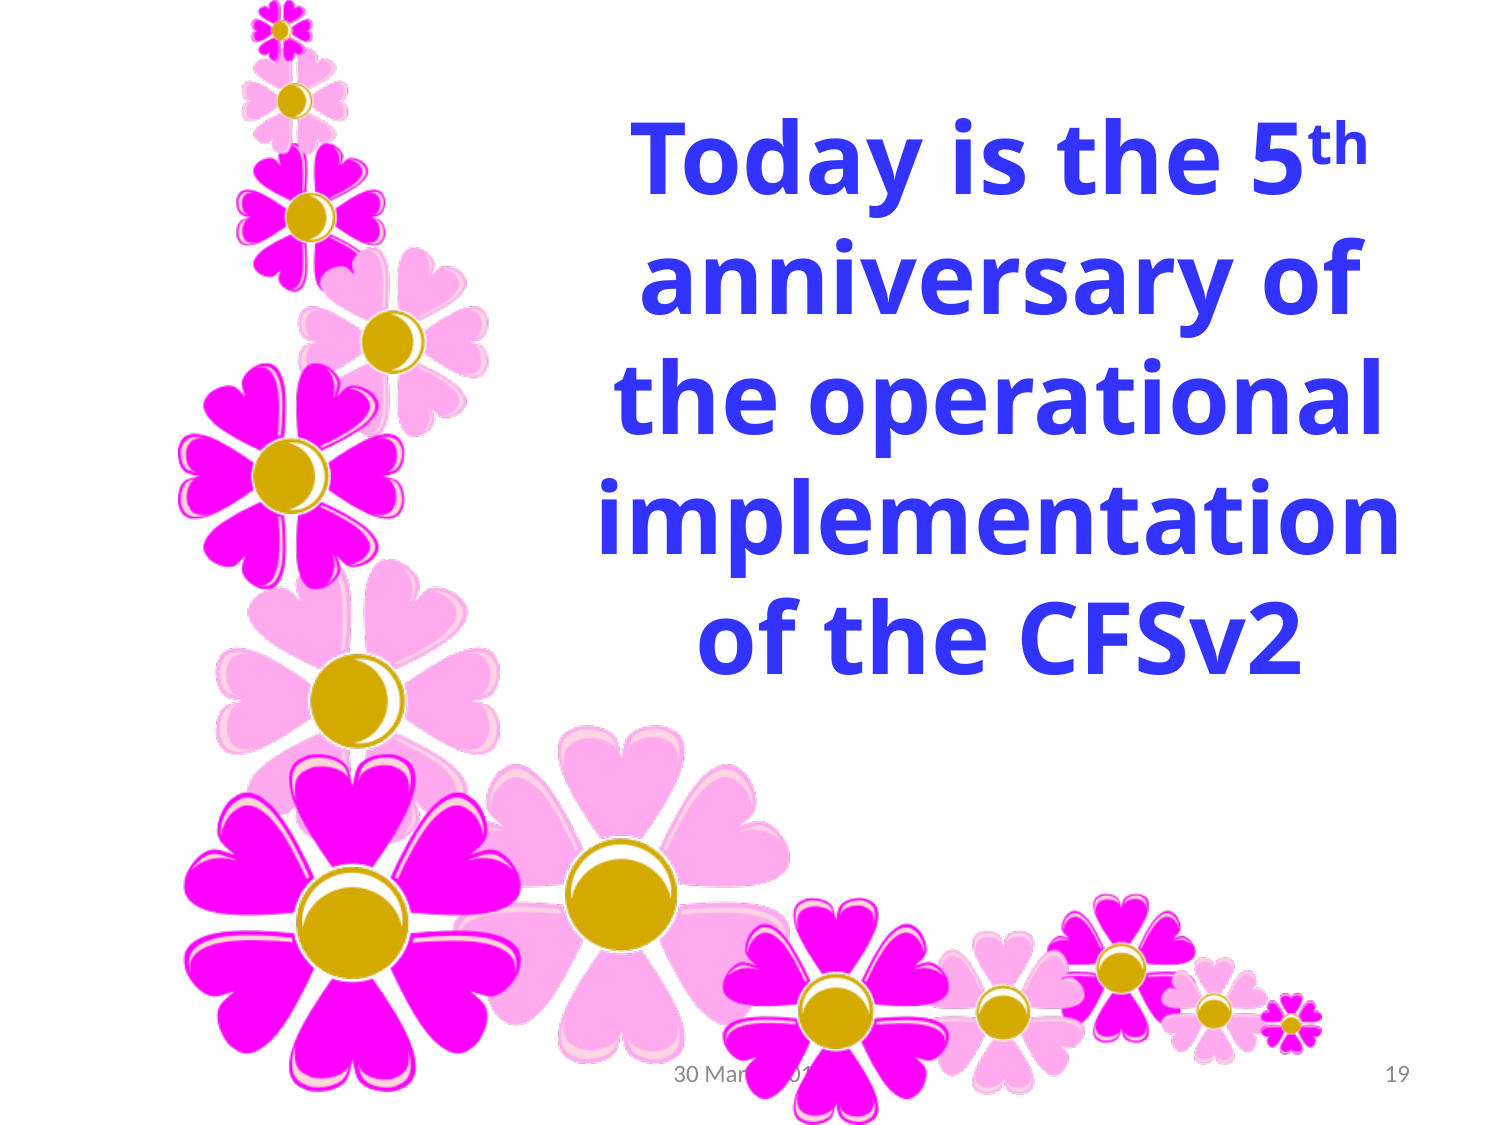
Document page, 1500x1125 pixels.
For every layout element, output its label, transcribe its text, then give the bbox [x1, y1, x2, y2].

text_box Today is the 5th anniversary of the operational implementation of the CFSv2 [1327, 87, 1450, 702]
slide_number 19 [1327, 1042, 1425, 1103]
picture [177, 0, 1323, 1125]
